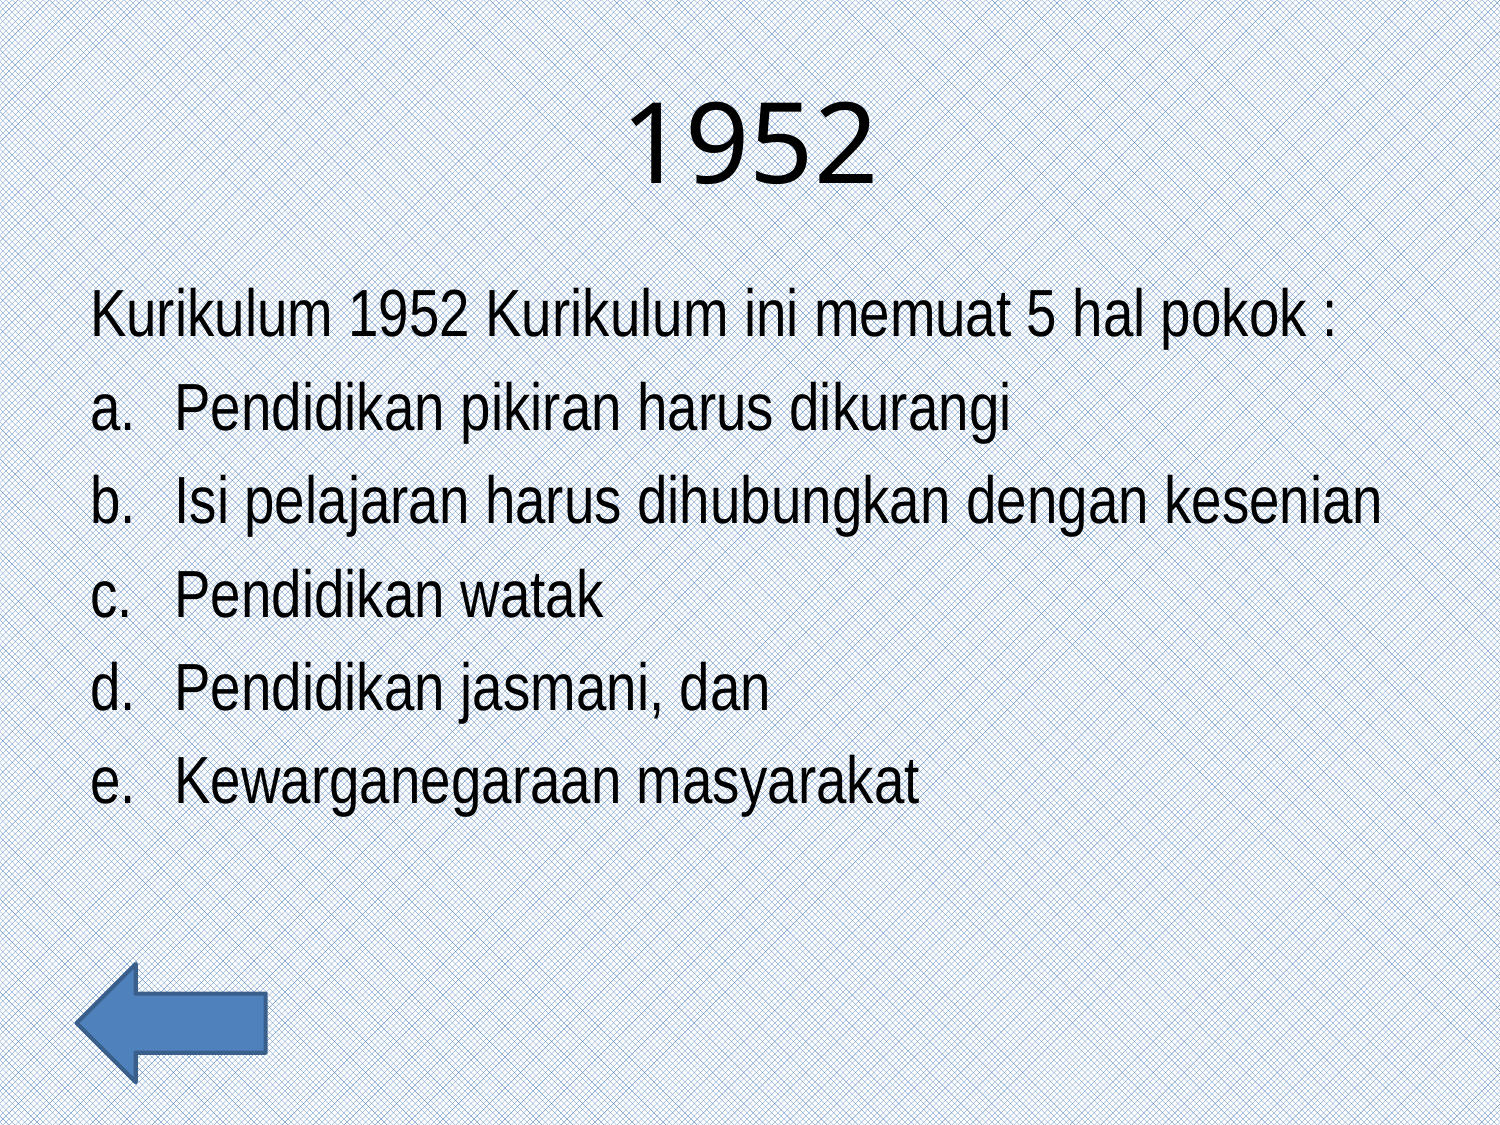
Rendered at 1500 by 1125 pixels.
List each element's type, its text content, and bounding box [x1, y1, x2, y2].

text_box [74, 962, 268, 1085]
title 1952 [75, 45, 1425, 233]
list Kurikulum 1952 Kurikulum ini memuat 5 hal pokok : Pendidikan pikiran harus dikurangi Isi pelajaran harus dihubungkan dengan kesenian Pendidikan watak Pendidikan jasmani, dan Kewarganegaraan masyarakat [75, 262, 1425, 1005]
